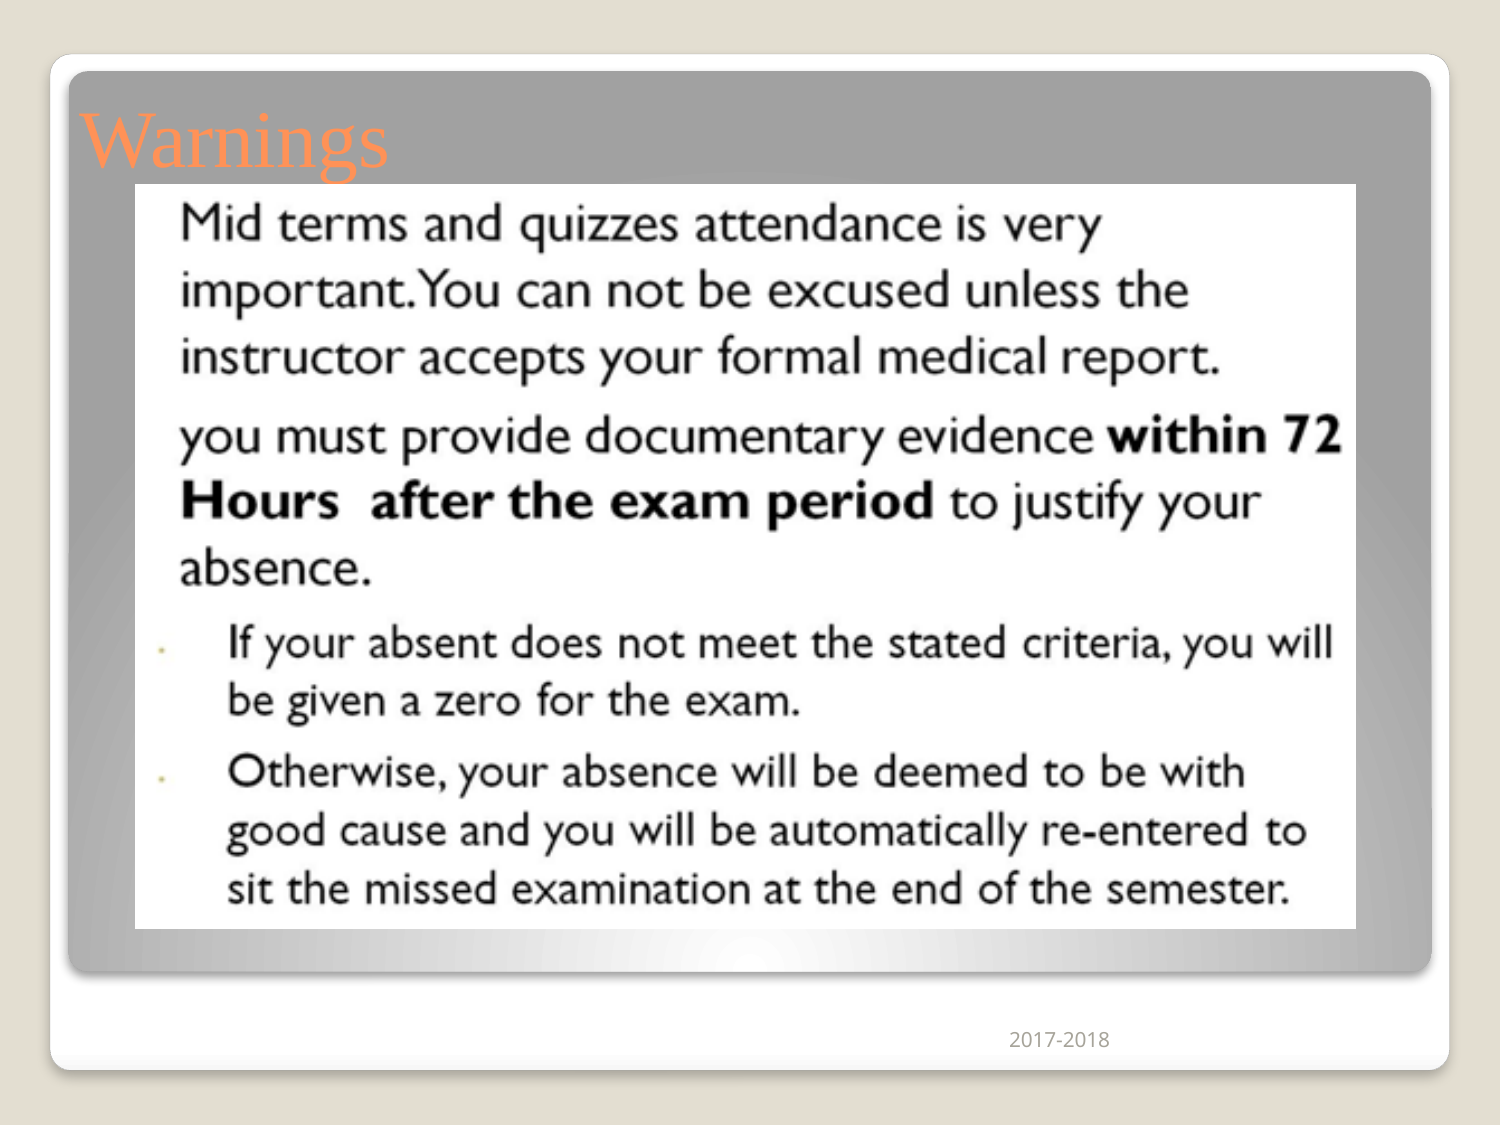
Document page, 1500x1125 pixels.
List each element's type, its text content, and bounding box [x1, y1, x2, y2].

picture [135, 184, 1357, 929]
title Warnings [64, 78, 1408, 192]
footer 2017-2018 [994, 1002, 1370, 1063]
